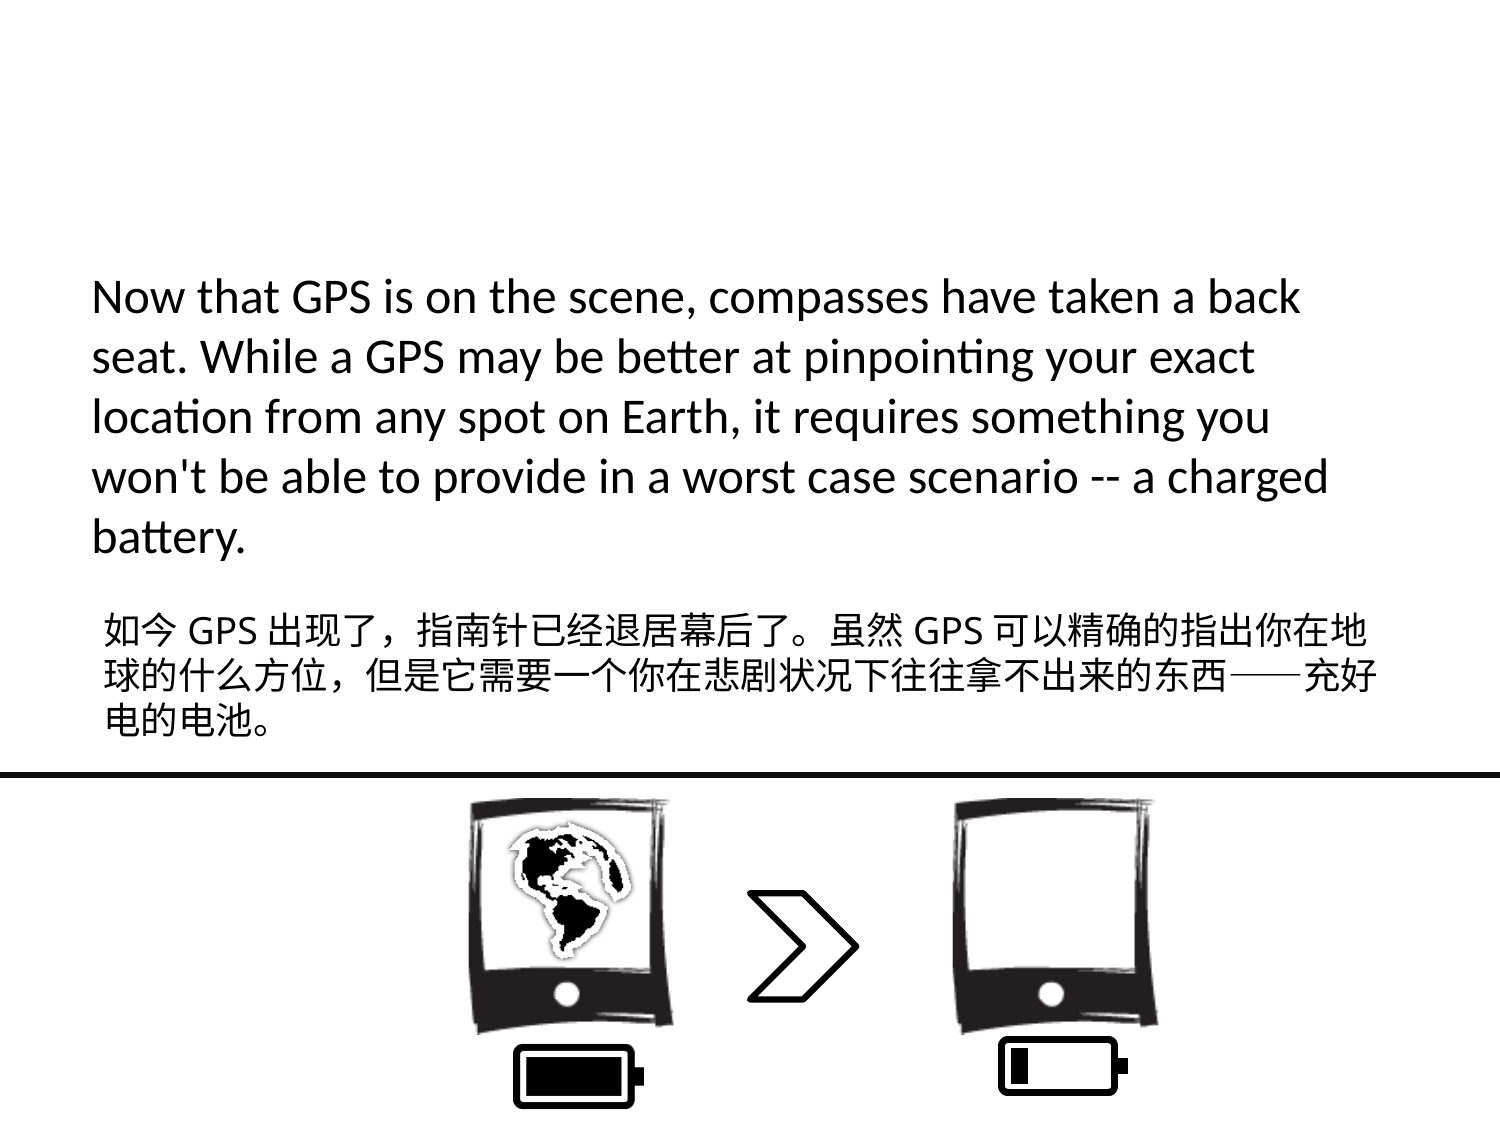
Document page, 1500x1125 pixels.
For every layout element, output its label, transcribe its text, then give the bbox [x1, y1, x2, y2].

text_box Now that GPS is on the scene, compasses have taken a back seat. While a GPS may be better at pinpointing your exact location from any spot on Earth, it requires something you won't be able to provide in a worst case scenario -- a charged battery. [76, 256, 1400, 571]
picture [938, 798, 1176, 1125]
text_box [454, 798, 692, 1036]
picture [513, 1011, 644, 1125]
text_box [748, 891, 859, 1002]
text_box 如今GPS出现了，指南针已经退居幕后了。虽然GPS可以精确的指出你在地球的什么方位，但是它需要一个你在悲剧状况下往往拿不出来的东西——充好电的电池。 [88, 600, 1400, 750]
